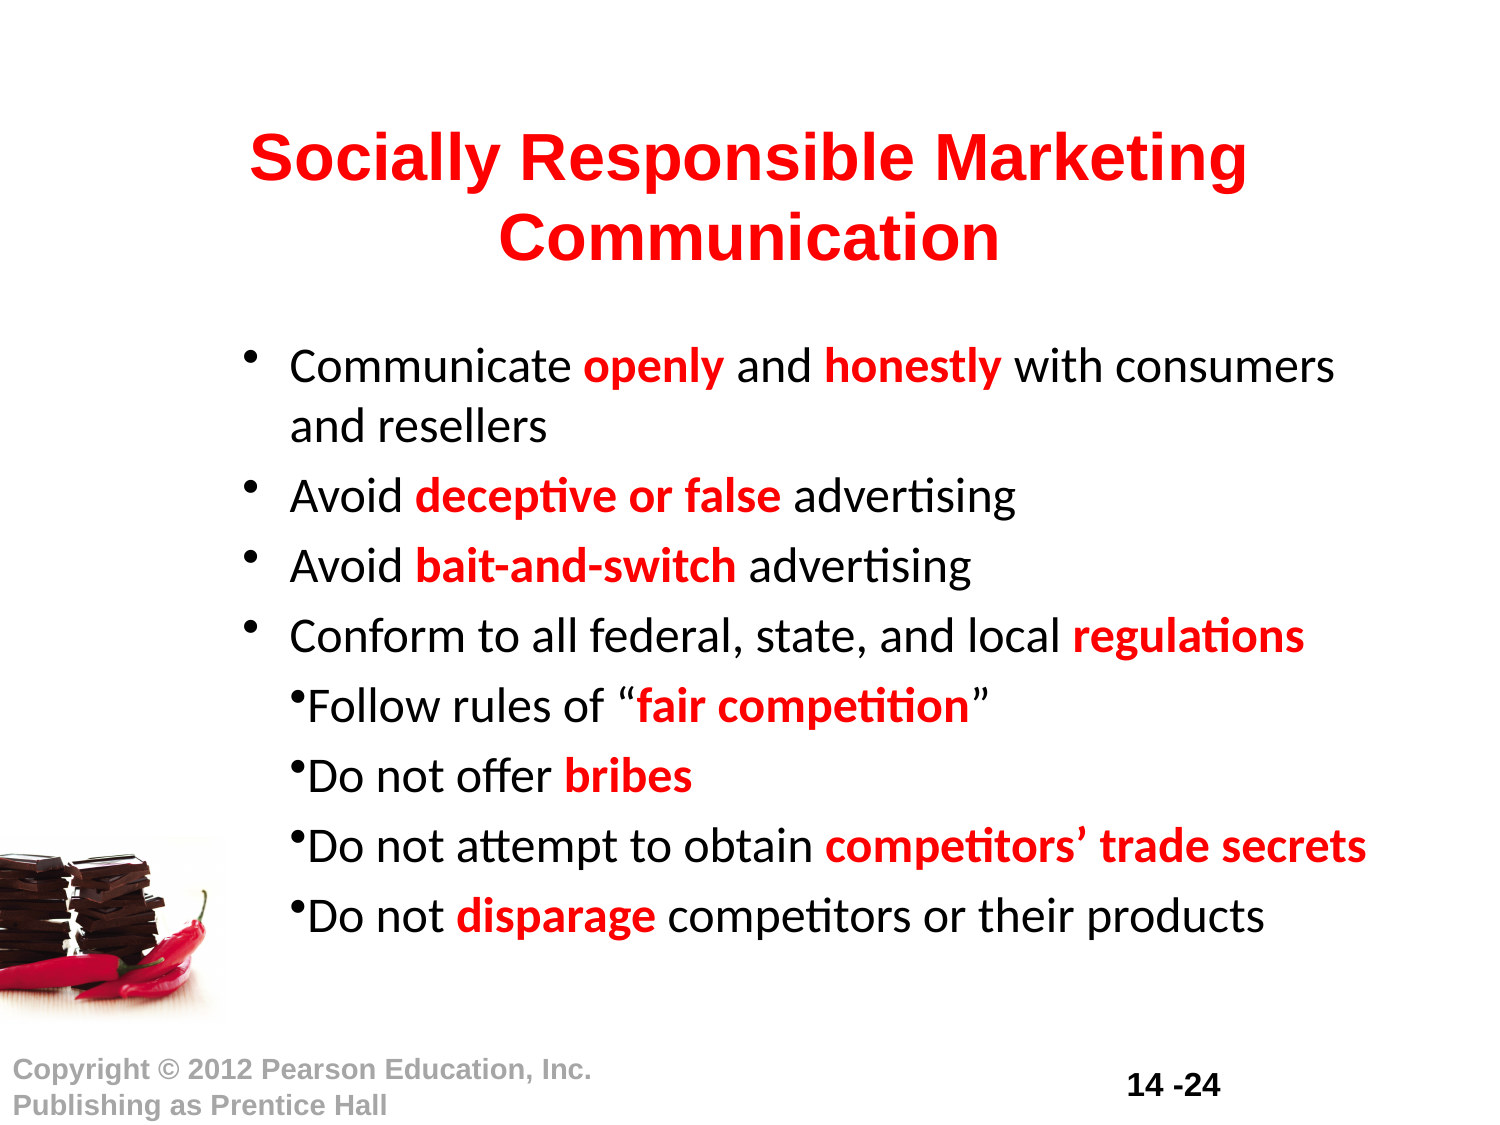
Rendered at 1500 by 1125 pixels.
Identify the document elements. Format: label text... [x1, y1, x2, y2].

list Communicate openly and honestly with consumers and resellers Avoid deceptive or false advertising Avoid bait-and-switch advertising Conform to all federal, state, and local regulations Follow rules of “fair competition” Do not offer bribes Do not attempt to obtain competitors’ trade secrets Do not disparage competitors or their products [162, 324, 1413, 1001]
picture [0, 837, 226, 1025]
title Socially Responsible Marketing Communication [112, 99, 1388, 288]
